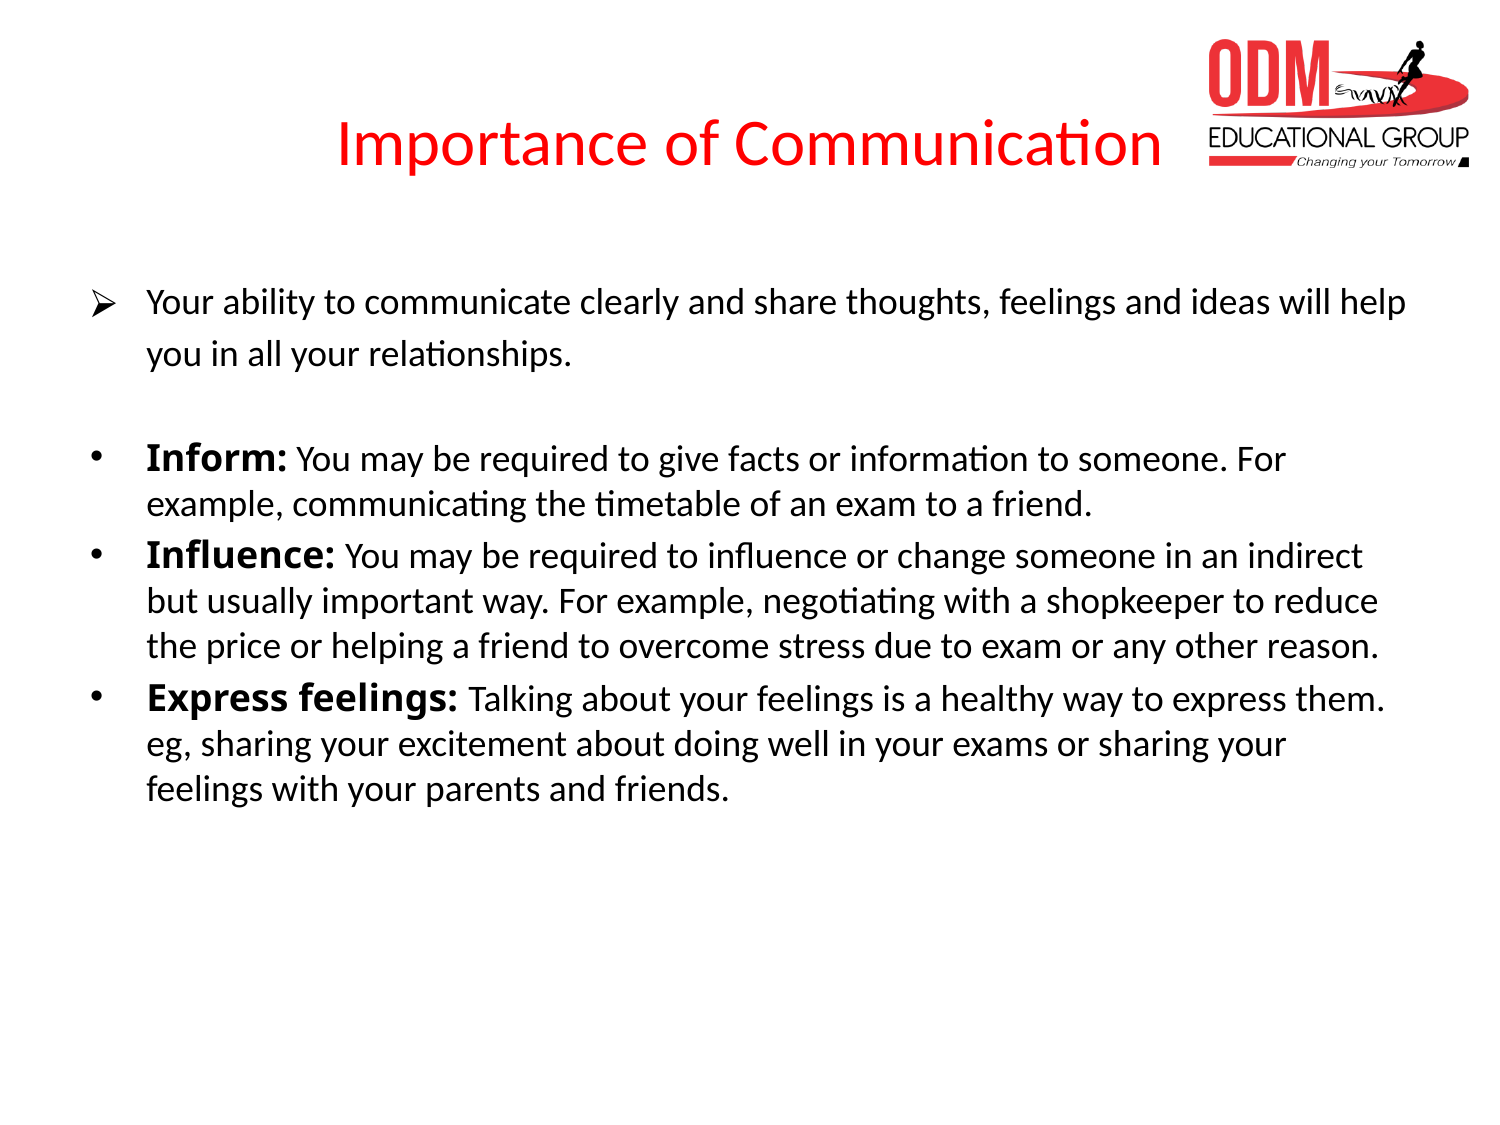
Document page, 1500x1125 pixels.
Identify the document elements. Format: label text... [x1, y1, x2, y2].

title Importance of Communication [75, 45, 1425, 233]
picture [1209, 38, 1469, 168]
list Your ability to communicate clearly and share thoughts, feelings and ideas will help you in all your relationships. Inform: You may be required to give facts or information to someone. For example, communicating the timetable of an exam to a friend. Influence: You may be required to influence or change someone in an indirect but usually important way. For example, negotiating with a shopkeeper to reduce the price or helping a friend to overcome stress due to exam or any other reason. Express feelings: Talking about your feelings is a healthy way to express them. eg, sharing your excitement about doing well in your exams or sharing your feelings with your parents and friends. [75, 262, 1425, 1005]
